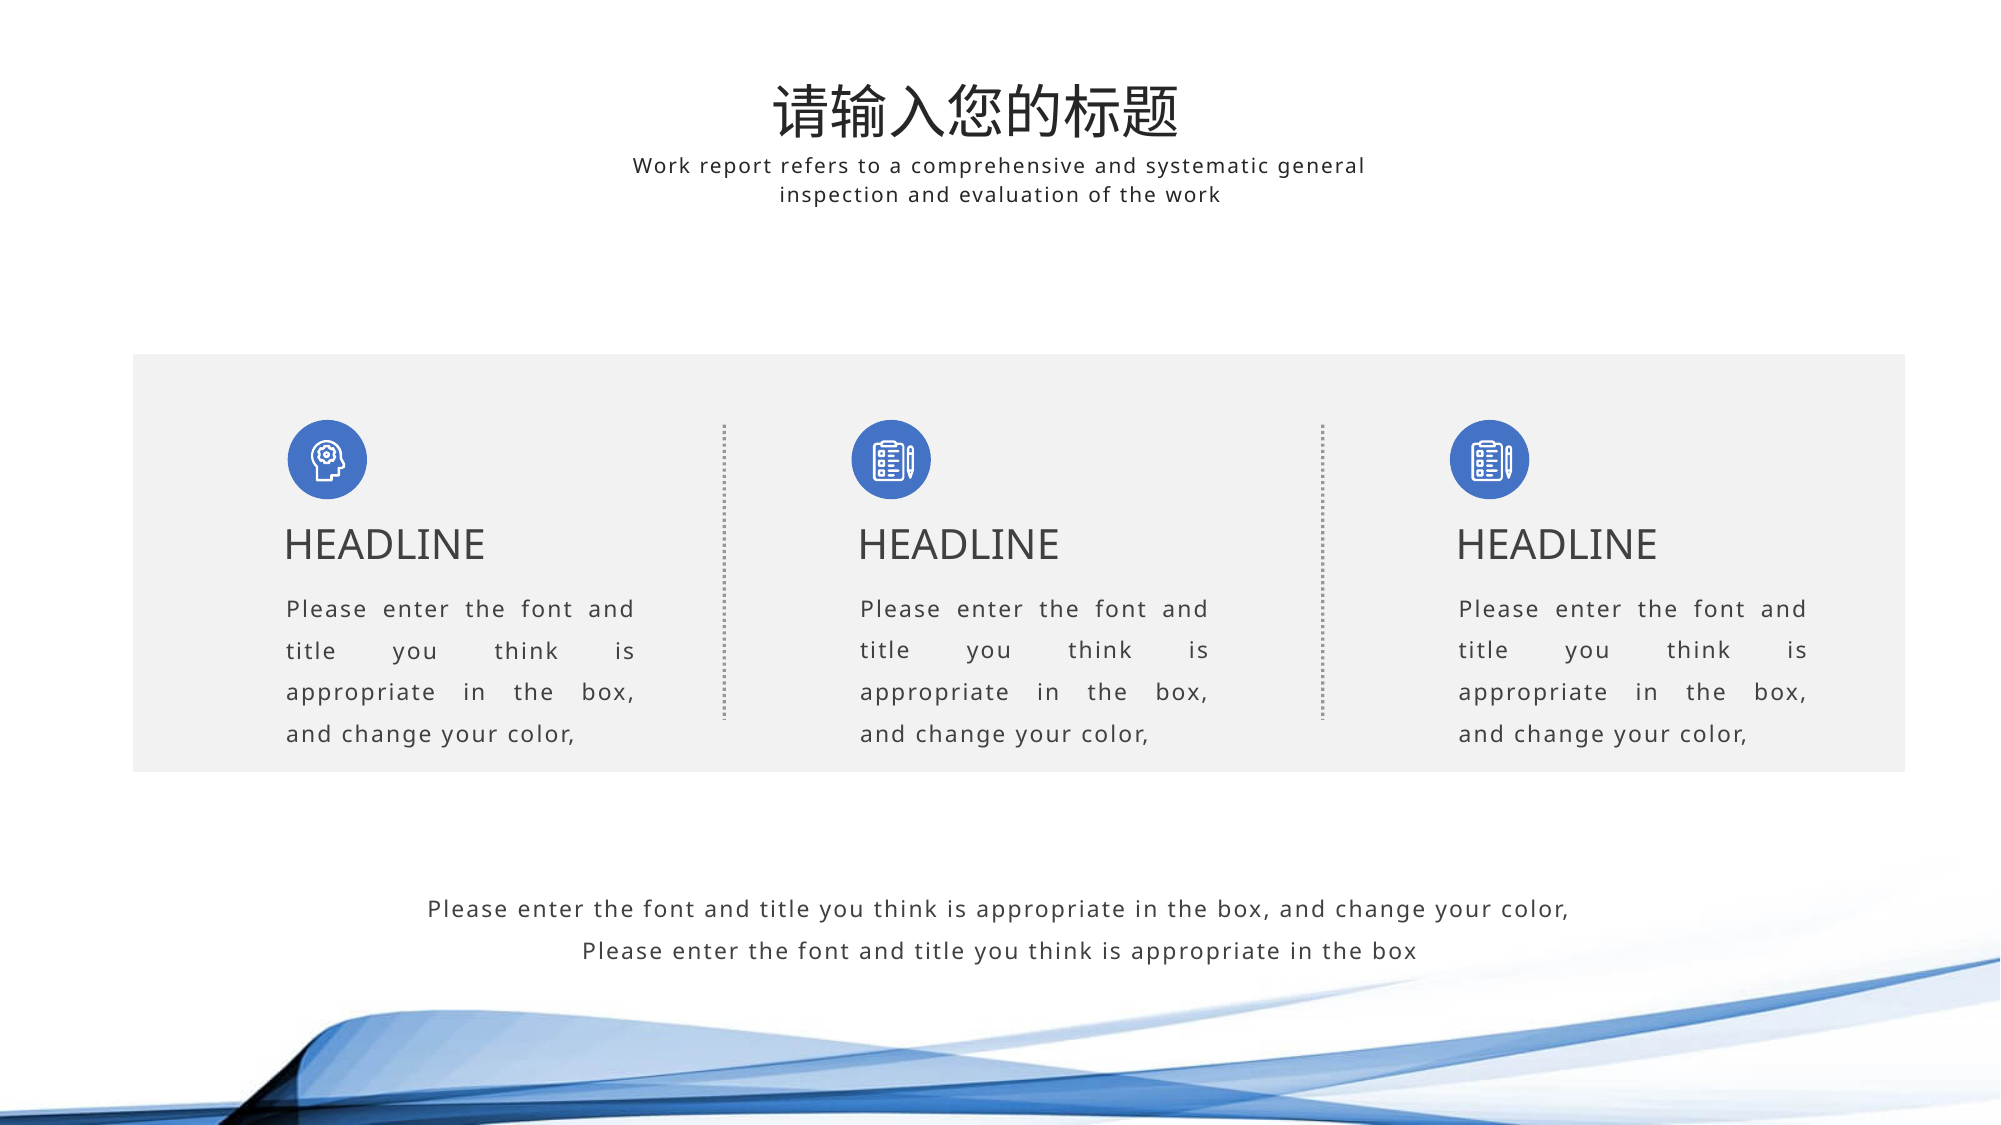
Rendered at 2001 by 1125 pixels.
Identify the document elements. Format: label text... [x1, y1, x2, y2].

text_box HEADLINE [842, 510, 1174, 575]
text_box 请输入您的标题 [757, 67, 1243, 140]
text_box HEADLINE [1440, 510, 1772, 575]
text_box Please enter the font and title you think is appropriate in the box, and change your color, Please enter the font and title you think is appropriate in the box [412, 873, 1588, 972]
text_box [287, 419, 368, 500]
text_box [132, 352, 1906, 773]
text_box Please enter the font and title you think is appropriate in the box, and change your color, [845, 572, 1226, 754]
text_box Please enter the font and title you think is appropriate in the box, and change your color, [1443, 572, 1824, 754]
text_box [851, 419, 931, 500]
text_box Work report refers to a comprehensive and systematic general inspection and evaluation of the work [561, 140, 1439, 214]
text_box HEADLINE [268, 510, 600, 576]
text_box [1449, 419, 1530, 500]
picture [0, 0, 2001, 1125]
text_box Please enter the font and title you think is appropriate in the box, and change your color, [271, 572, 652, 755]
